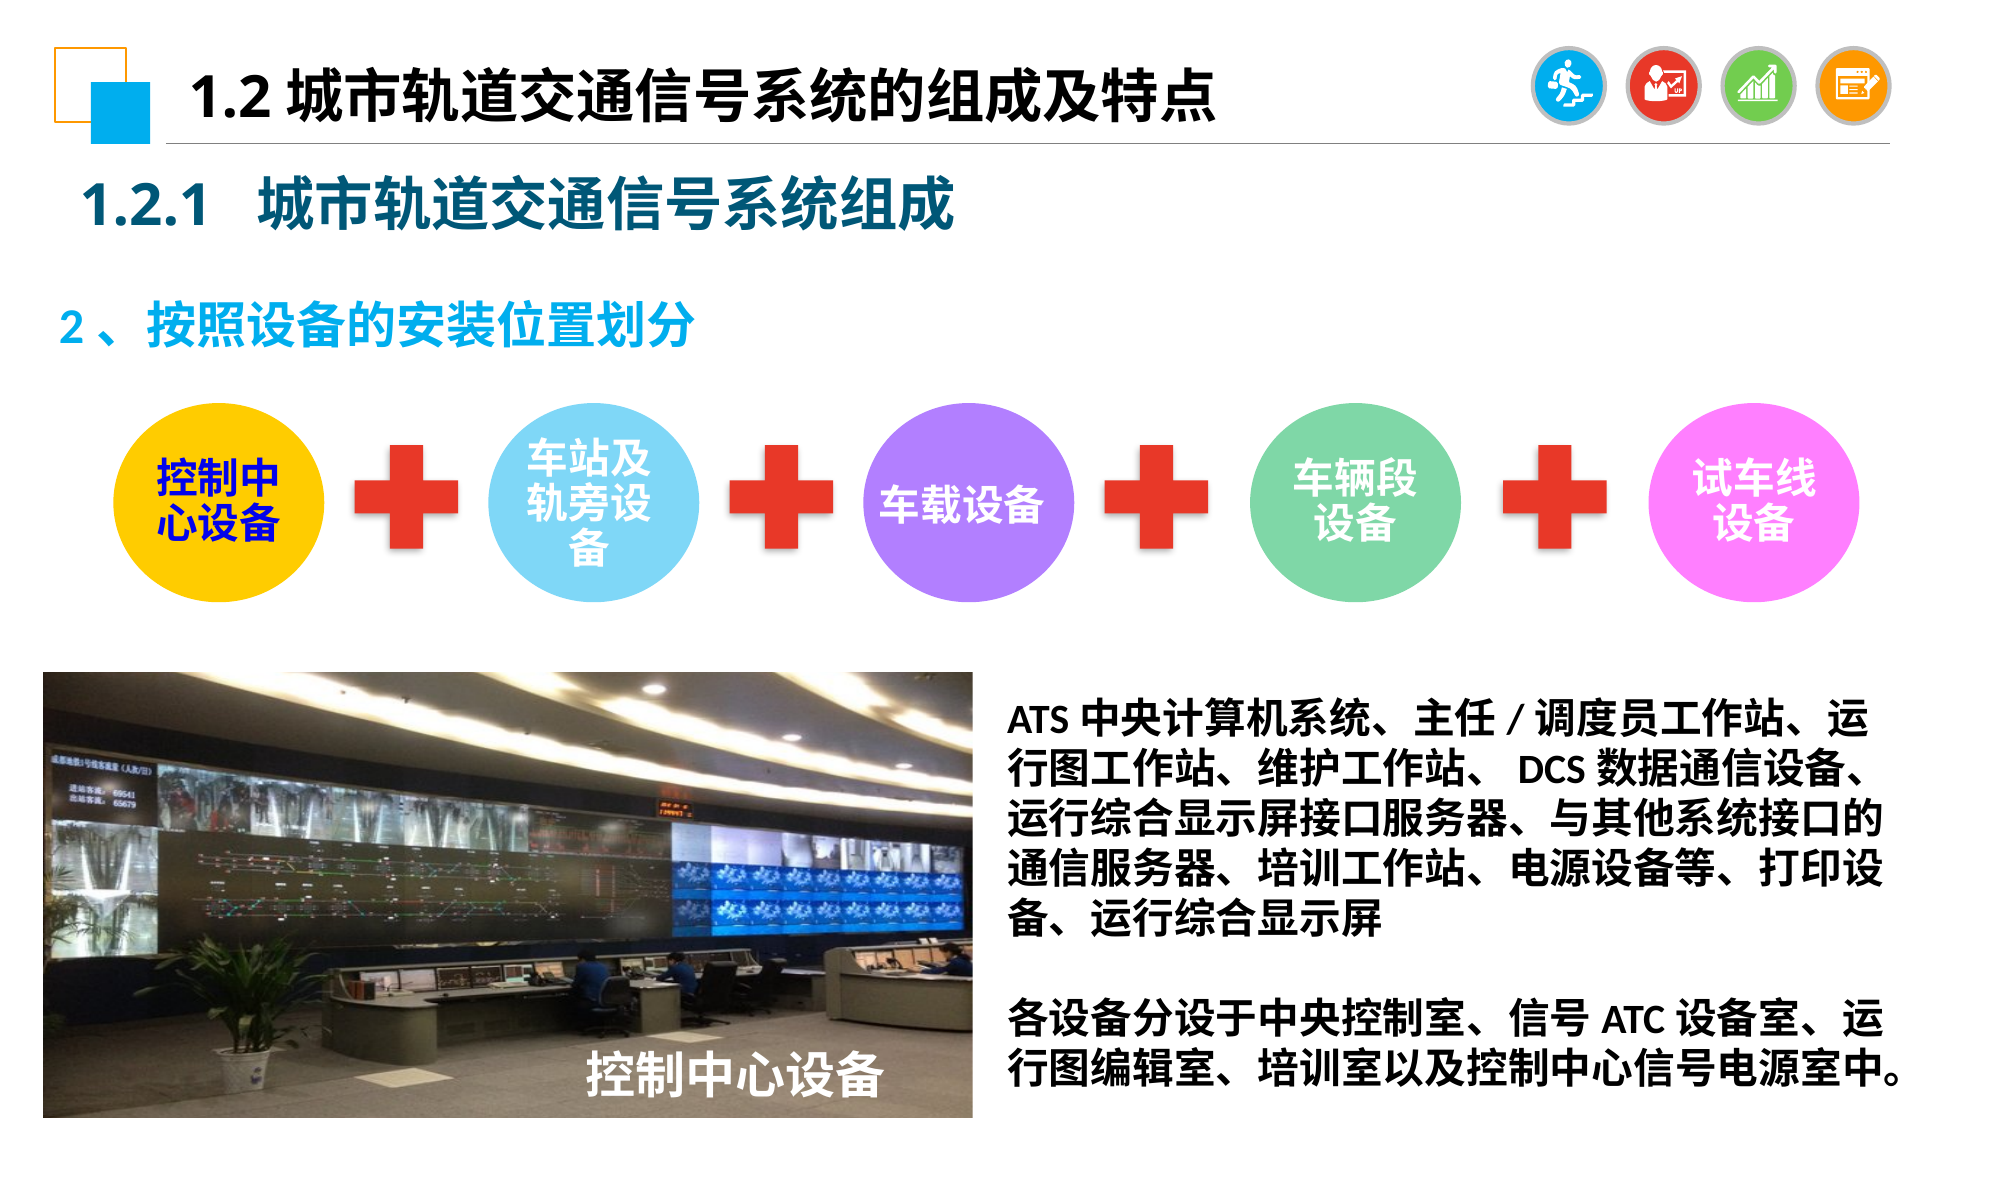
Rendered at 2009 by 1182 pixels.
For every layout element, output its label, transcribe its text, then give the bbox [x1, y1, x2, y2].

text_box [42, 672, 981, 1118]
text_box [1249, 402, 1462, 603]
text_box 2、按照设备的安装位置划分 [0, 286, 782, 362]
text_box 1.2城市轨道交通信号系统的组成及特点 [173, 51, 1233, 137]
text_box [1104, 445, 1209, 549]
text_box [354, 445, 459, 549]
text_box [1648, 402, 1860, 603]
text_box 1.2.1 城市轨道交通信号系统组成 [59, 157, 977, 248]
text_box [863, 402, 1075, 603]
text_box ATS中央计算机系统、主任/调度员工作站、运行图工作站、维护工作站、DCS数据通信设备、运行综合显示屏接口服务器、与其他系统接口的通信服务器、培训工作站、电源设备等、打印设备、运行综合显示屏 各设备分设于中央控制室、信号ATC设备室、运行图编辑室、培训室以及控制中心信号电源室中。 [992, 684, 1907, 1100]
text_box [113, 402, 325, 603]
text_box [1503, 445, 1607, 549]
text_box [729, 445, 834, 549]
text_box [488, 402, 700, 603]
